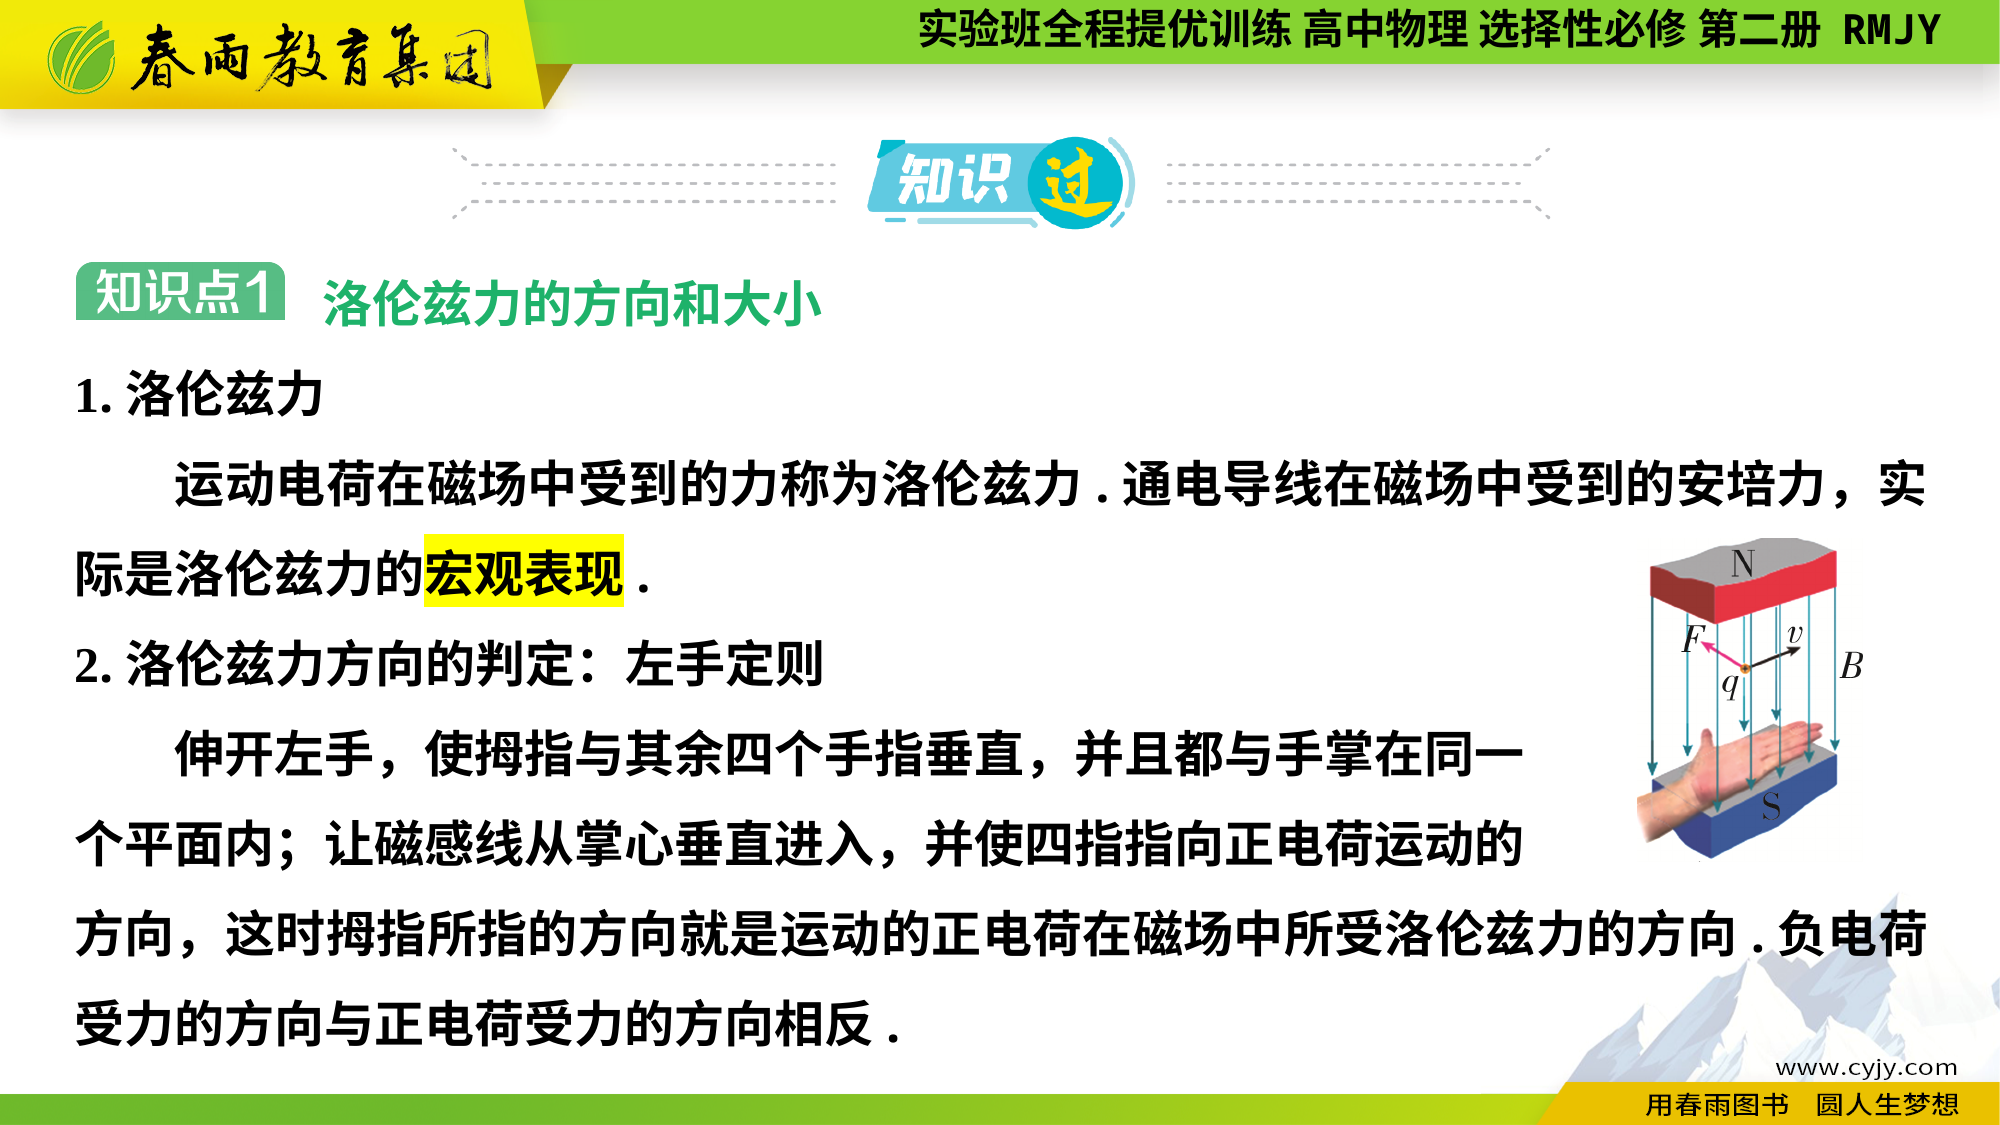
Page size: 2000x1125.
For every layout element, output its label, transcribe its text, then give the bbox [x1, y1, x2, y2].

picture [0, 0, 2000, 1125]
list 洛伦兹力的方向和大小 1.洛伦兹力 运动电荷在磁场中受到的力称为洛伦兹力.通电导线在磁场中受到的安培力，实际是洛伦兹力的宏观表现. 2.洛伦兹力方向的判定：左手定则 伸开左手，使拇指与其余四个手指垂直，并且都与手掌在同一 个平面内；让磁感线从掌心垂直进入，并使四指指向正电荷运动的 方向，这时拇指所指的方向就是运动的正电荷在磁场中所受洛伦兹力的方向.负电荷受力的方向与正电荷受力的方向相反. [59, 234, 1944, 1068]
